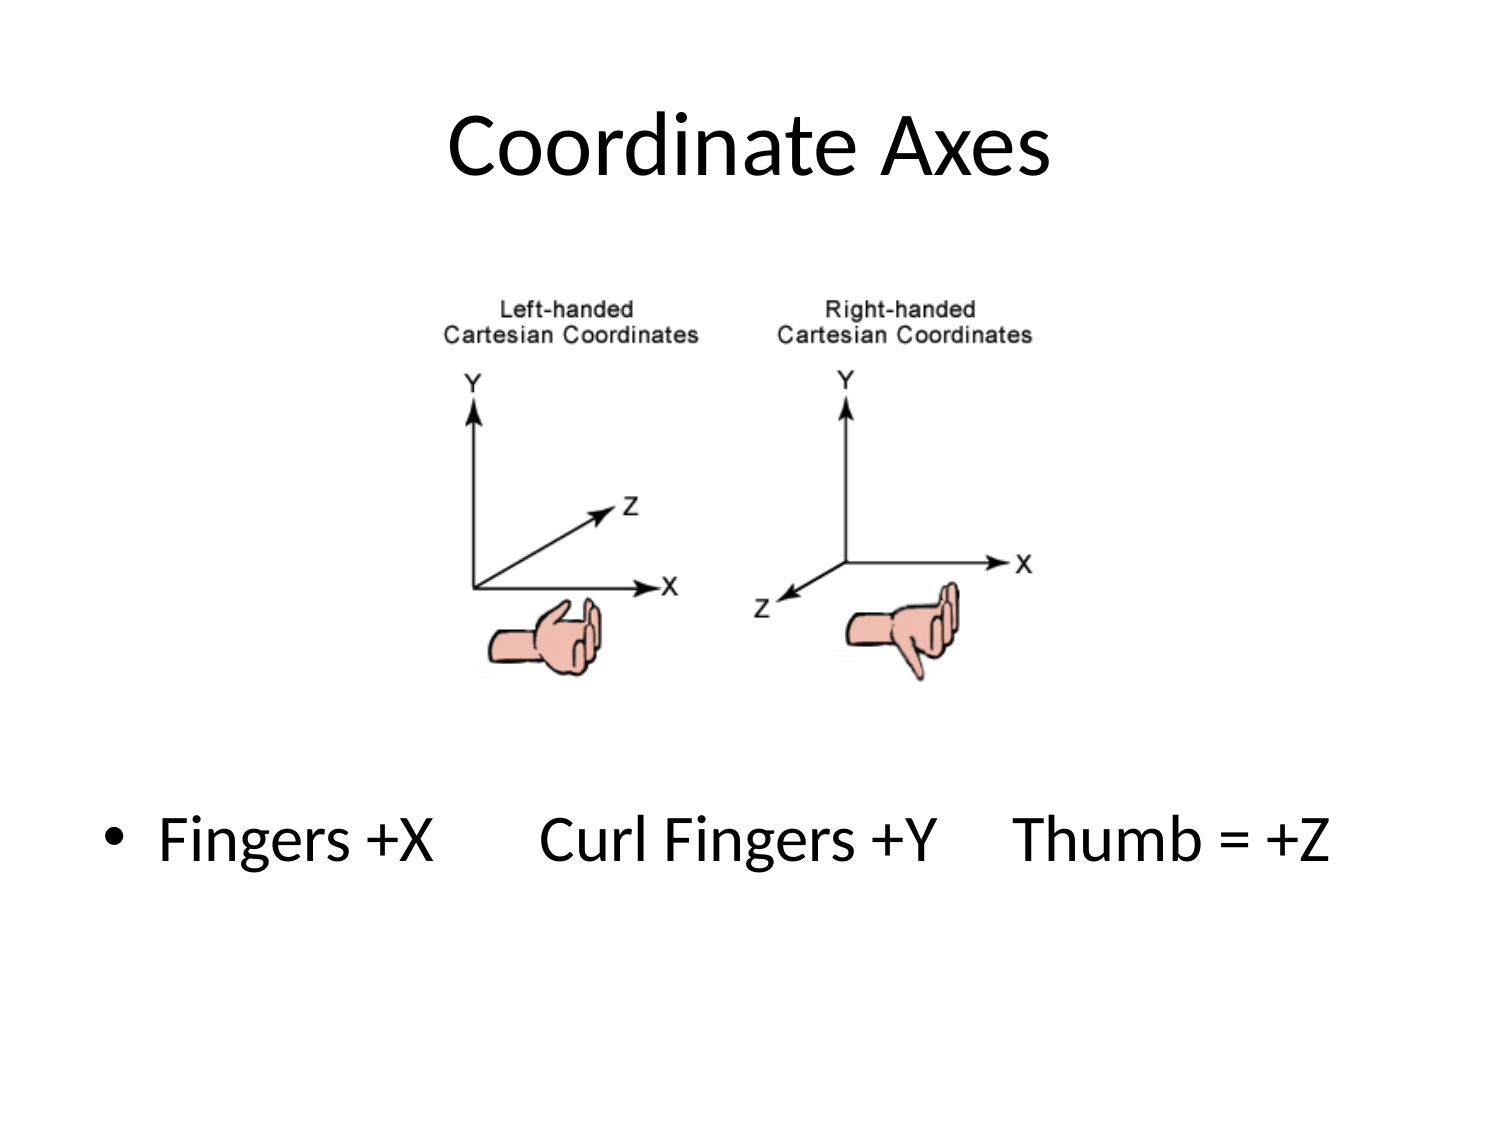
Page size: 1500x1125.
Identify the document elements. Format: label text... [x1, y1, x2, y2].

title Coordinate Axes [75, 45, 1425, 233]
list Fingers +X Curl Fingers +Y Thumb = +Z [87, 787, 1438, 938]
picture [437, 287, 1051, 693]
